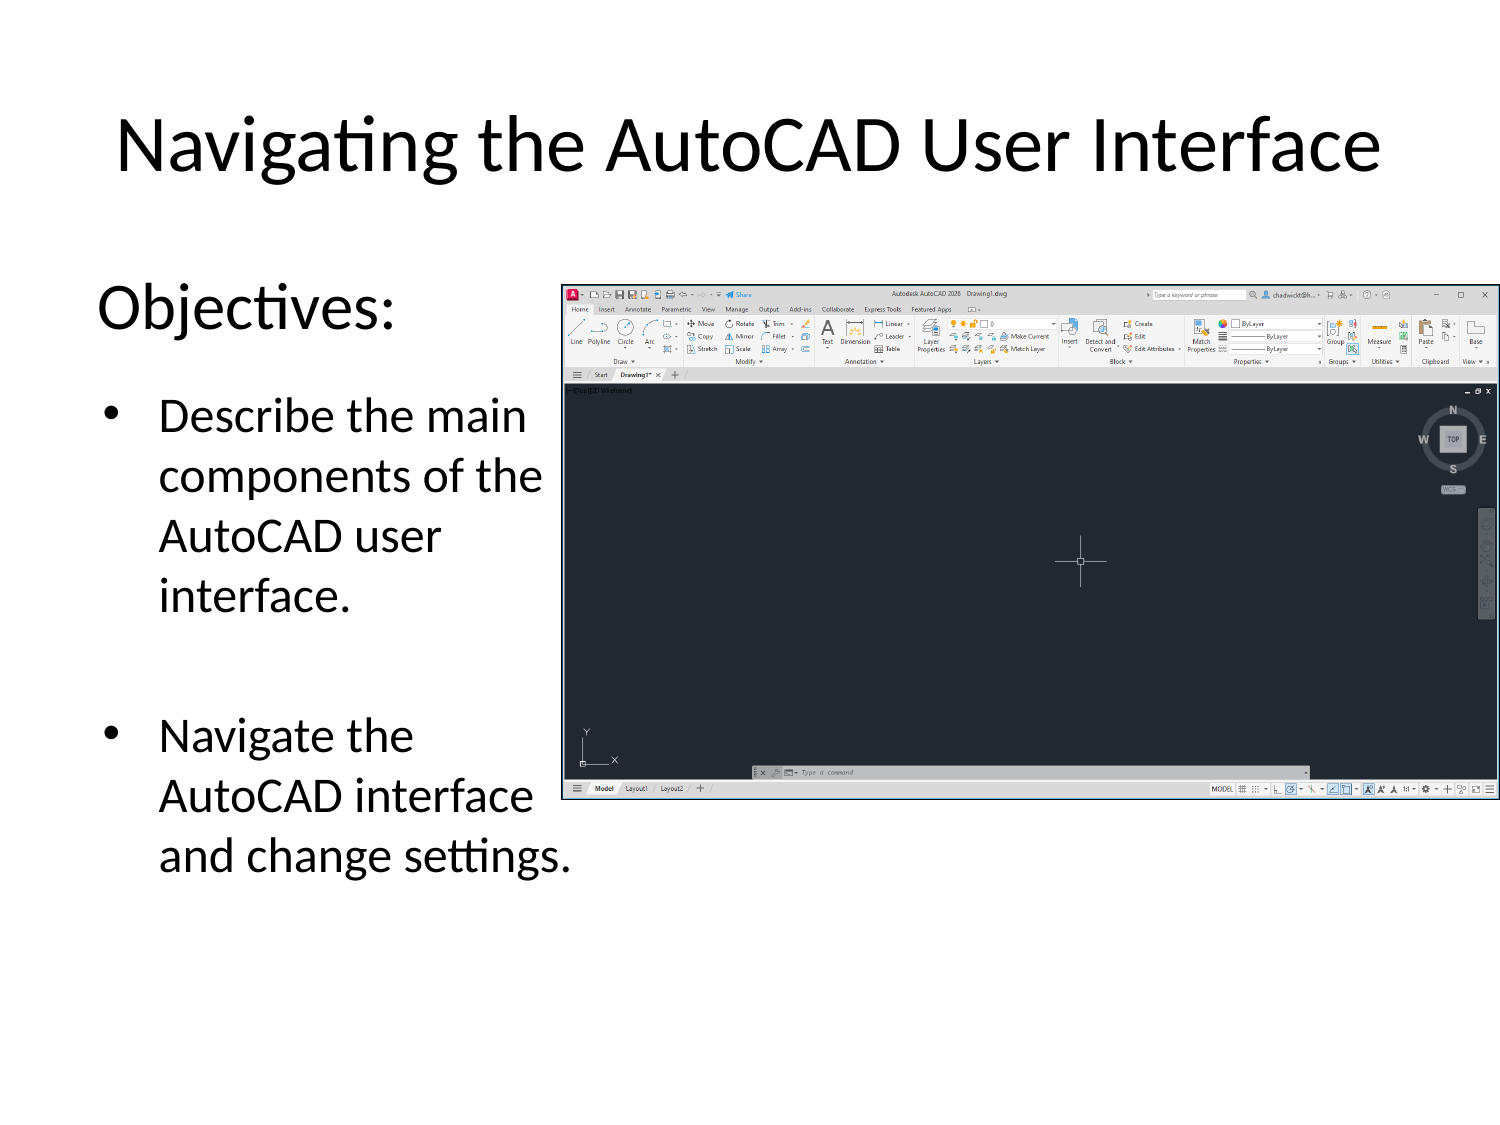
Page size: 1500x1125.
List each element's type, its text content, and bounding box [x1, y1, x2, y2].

list Describe the main components of the AutoCAD user interface. Navigate the AutoCAD interface and change settings. [87, 375, 600, 1075]
picture [560, 284, 1500, 801]
title Navigating the AutoCAD User Interface [75, 45, 1425, 233]
text_box Objectives: [37, 237, 413, 350]
